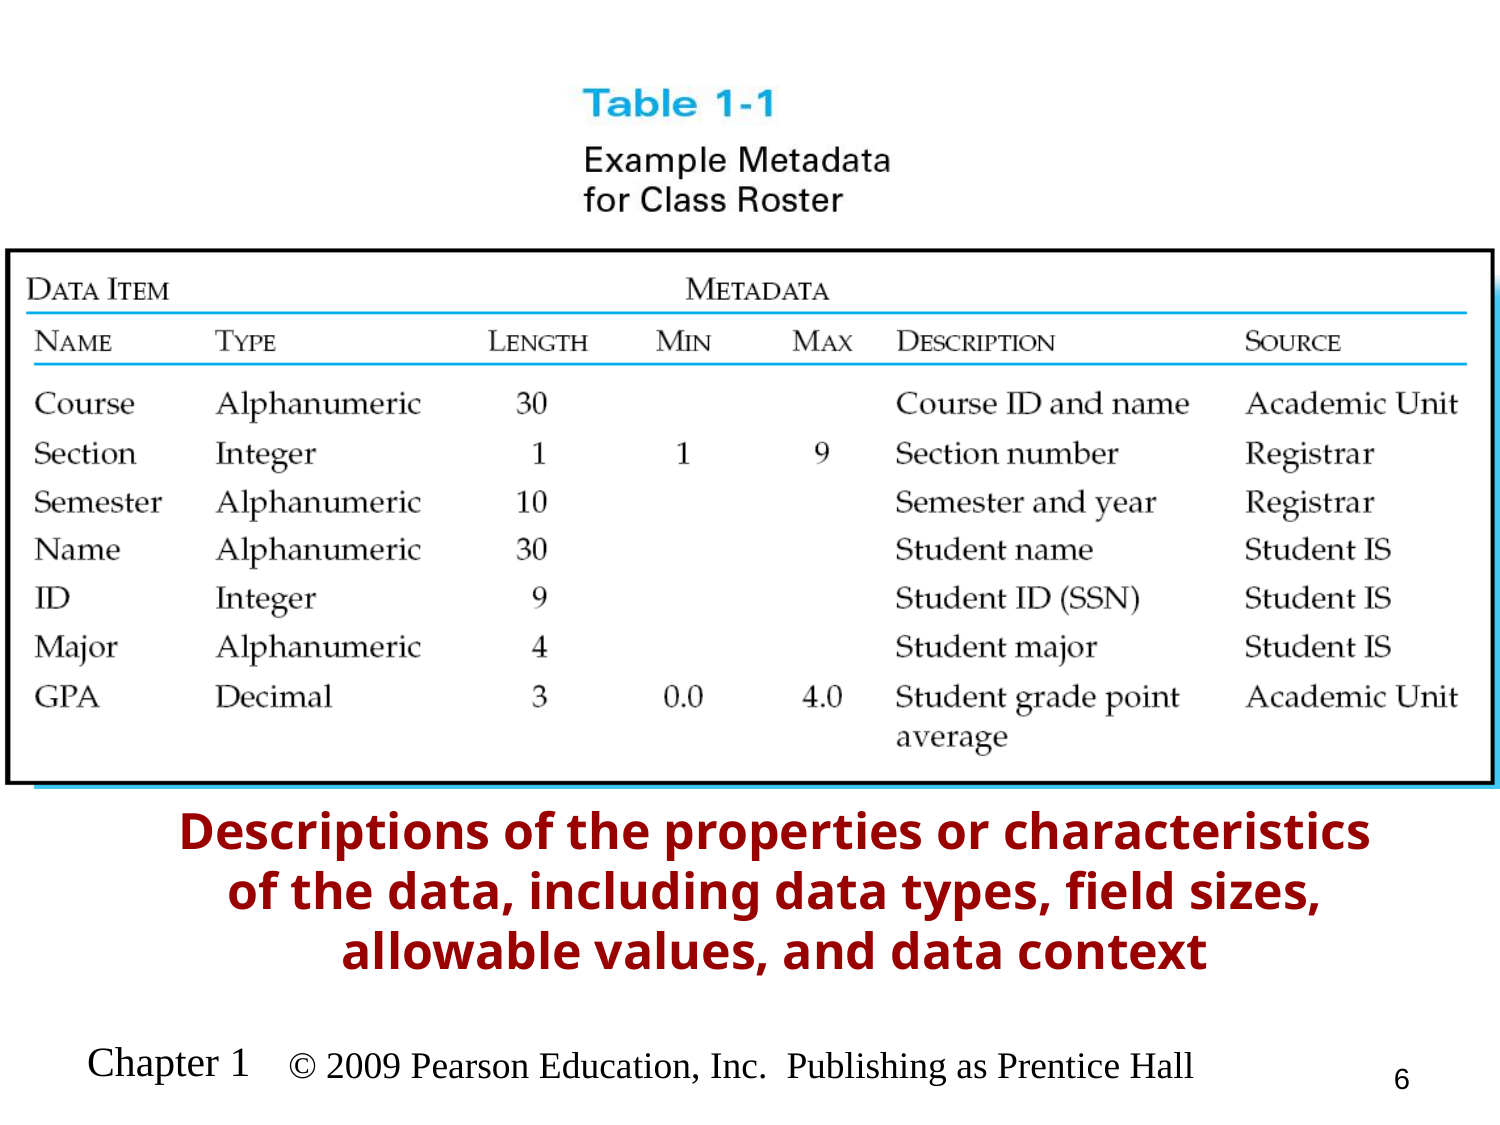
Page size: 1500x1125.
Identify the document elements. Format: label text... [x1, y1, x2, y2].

picture [0, 67, 1500, 789]
text_box Descriptions of the properties or characteristics of the data, including data types, field sizes, allowable values, and data context [137, 797, 1413, 988]
slide_number 6 [1074, 1024, 1426, 1103]
